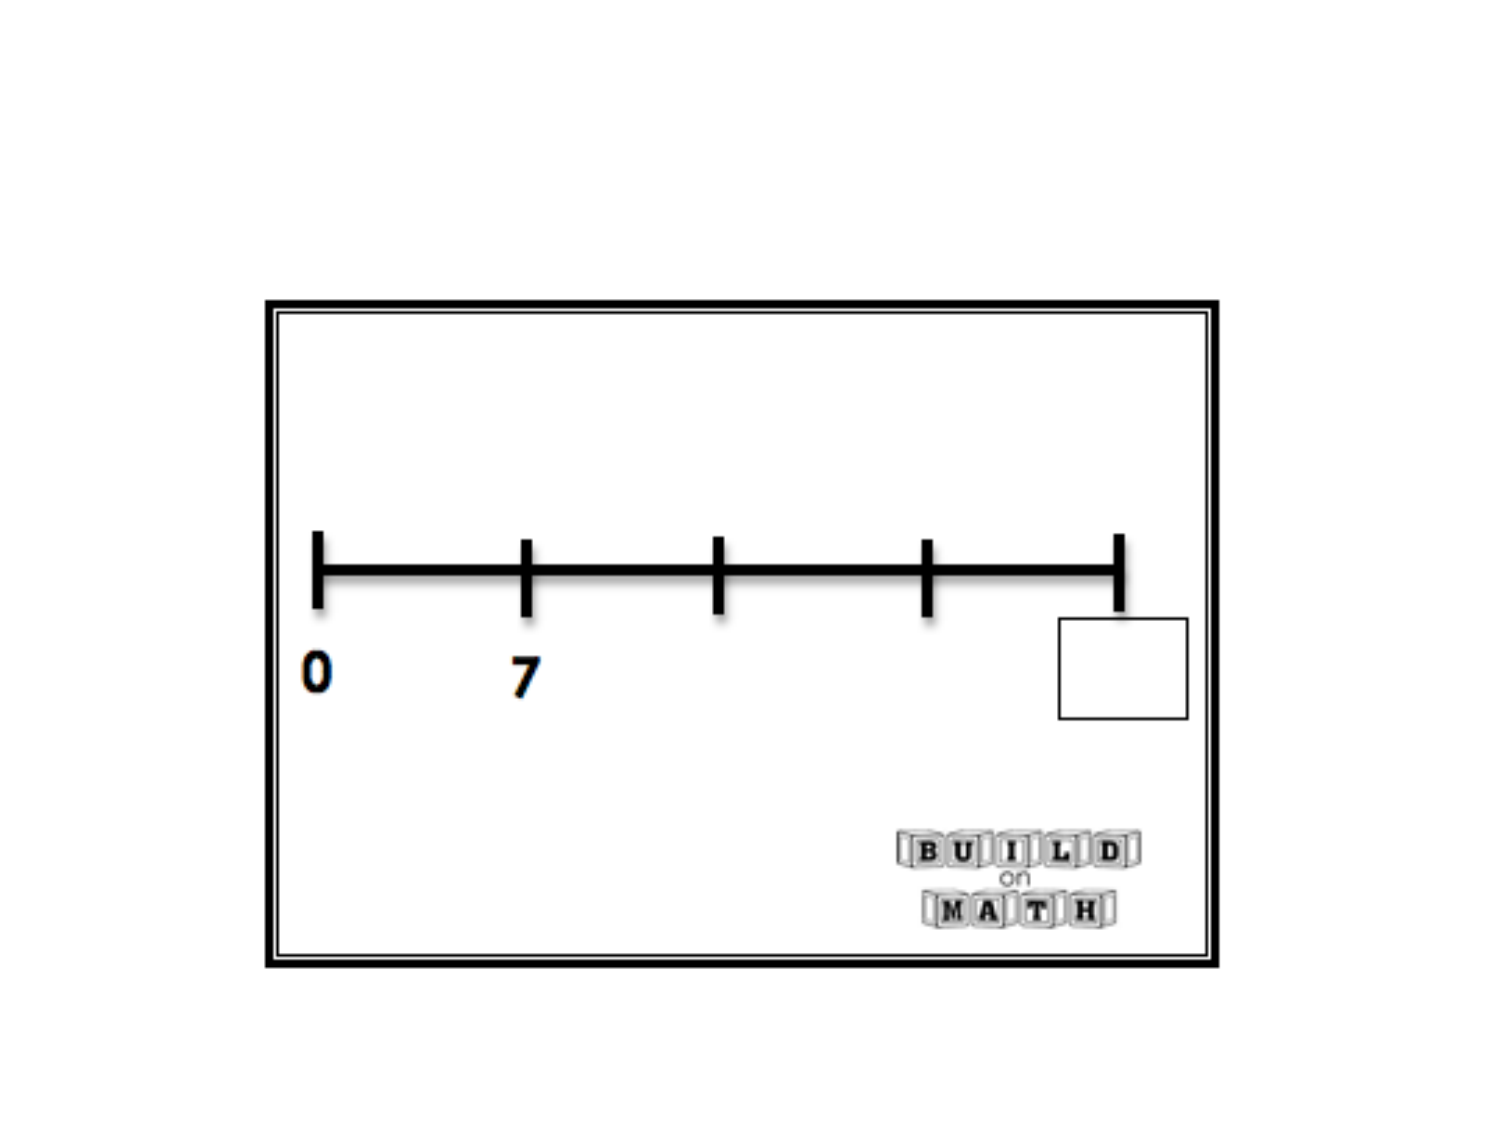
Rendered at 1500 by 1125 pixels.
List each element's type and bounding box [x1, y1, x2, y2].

list [74, 262, 1426, 1006]
